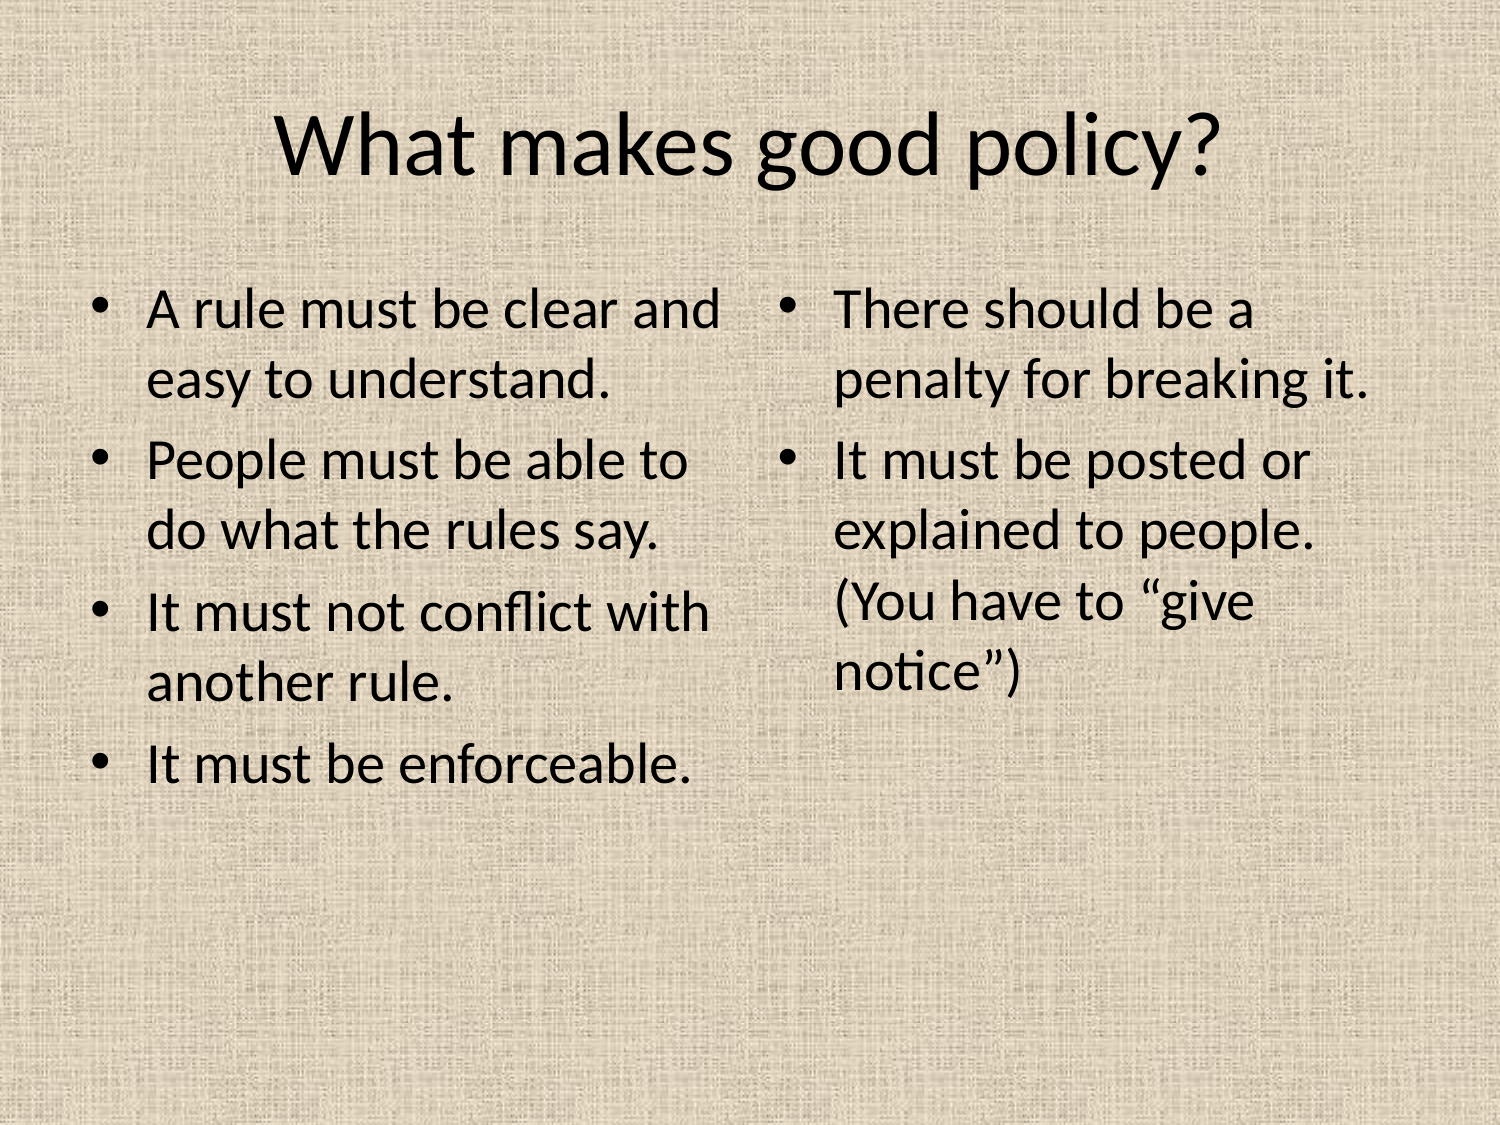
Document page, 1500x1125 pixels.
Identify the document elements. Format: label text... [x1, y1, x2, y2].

title What makes good policy? [75, 45, 1425, 233]
list There should be a penalty for breaking it. It must be posted or explained to people. (You have to “give notice”) [762, 262, 1425, 1005]
list A rule must be clear and easy to understand. People must be able to do what the rules say. It must not conflict with another rule. It must be enforceable. [75, 262, 738, 1005]
picture [0, 0, 1500, 1125]
